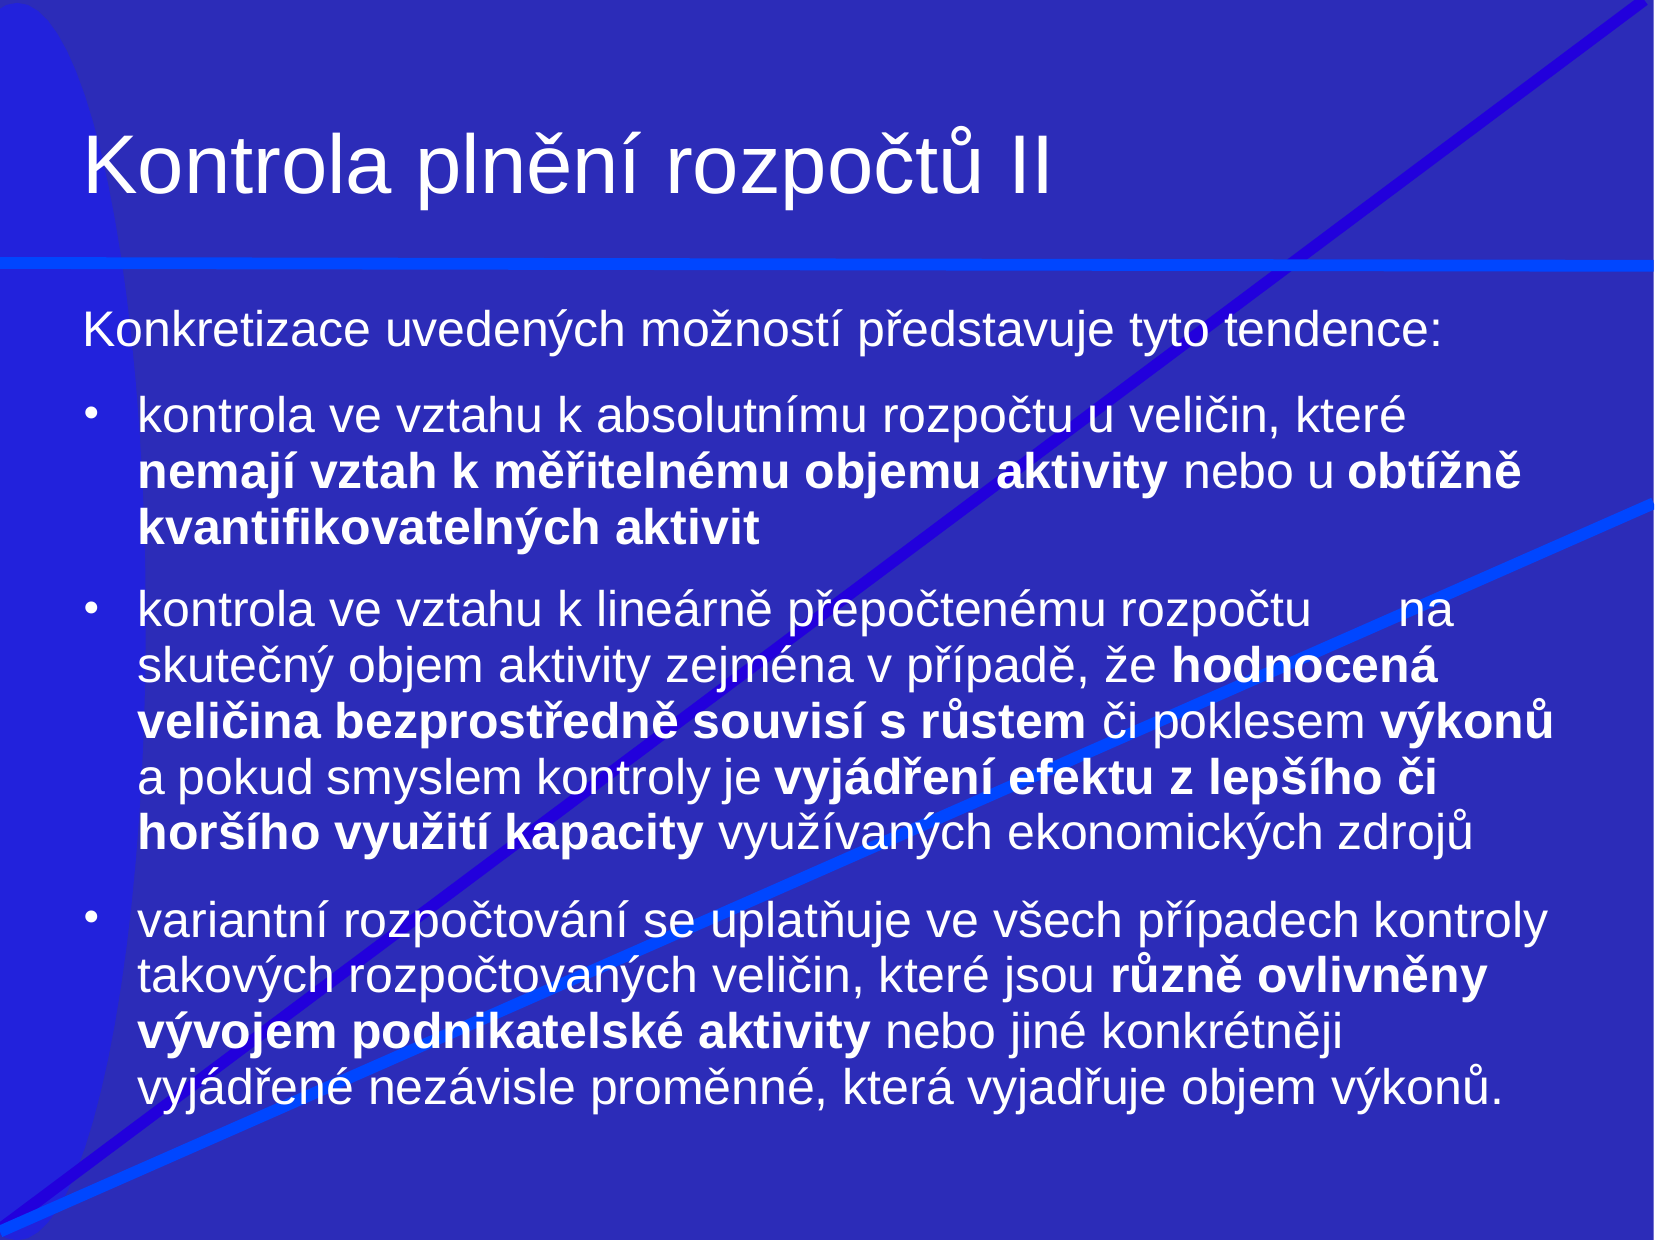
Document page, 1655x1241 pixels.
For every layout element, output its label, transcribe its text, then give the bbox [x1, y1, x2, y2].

text_box Konkretizace uvedených možností představuje tyto tendence: kontrola ve vztahu k absolutnímu rozpočtu u veličin, které nemají vztah k měřitelnému objemu aktivity nebo u obtížně kvantifikovatelných aktivit kontrola ve vztahu k lineárně přepočtenému rozpočtu na skutečný objem aktivity zejména v případě, že hodnocená veličina bezprostředně souvisí s růstem či poklesem výkonů a pokud smyslem kontroly je vyjádření efektu z lepšího či horšího využití kapacity využívaných ekonomických zdrojů variantní rozpočtování se uplatňuje ve všech případech kontroly takových rozpočtovaných veličin, které jsou různě ovlivněny vývojem podnikatelské aktivity nebo jiné konkrétněji vyjádřené nezávisle proměnné, která vyjadřuje objem výkonů. [80, 296, 1557, 1115]
title Kontrola plnění rozpočtů II [80, 69, 1574, 318]
